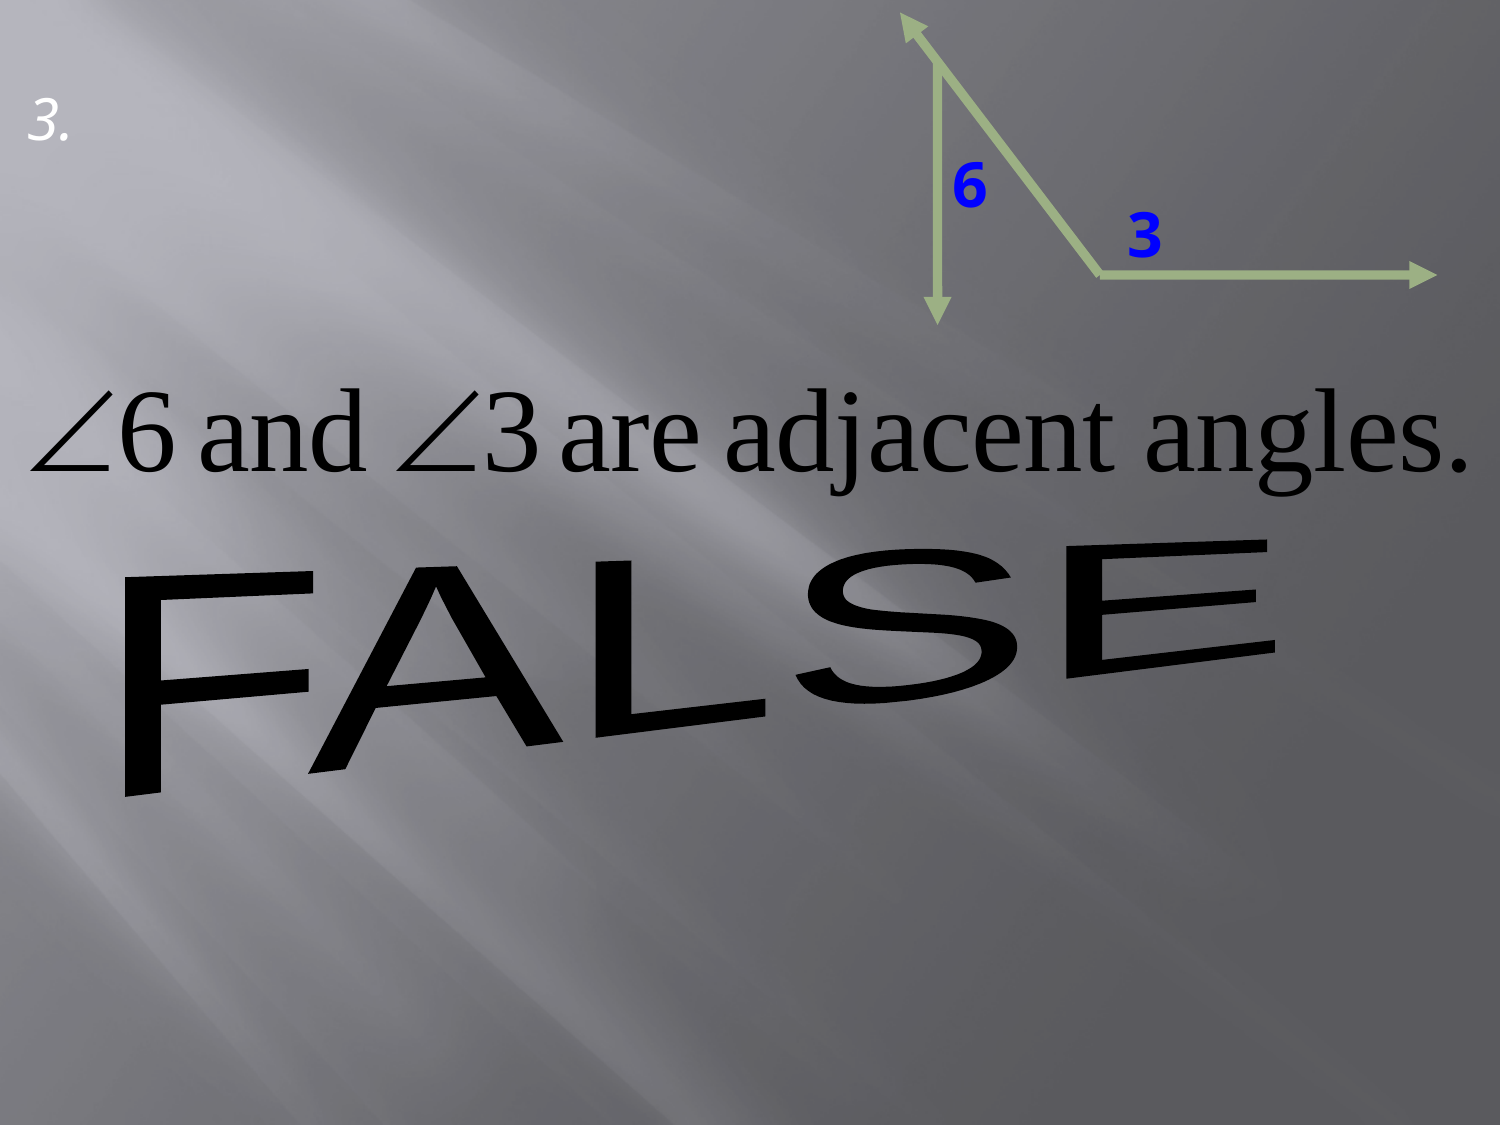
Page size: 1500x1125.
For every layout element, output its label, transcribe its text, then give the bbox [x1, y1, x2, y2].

text_box 3. [12, 75, 563, 160]
text_box [900, 12, 996, 137]
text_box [10, 362, 1488, 522]
text_box [931, 228, 944, 325]
text_box [1275, 268, 1438, 282]
text_box 3 [1112, 187, 1275, 278]
text_box 6 [937, 137, 1100, 228]
